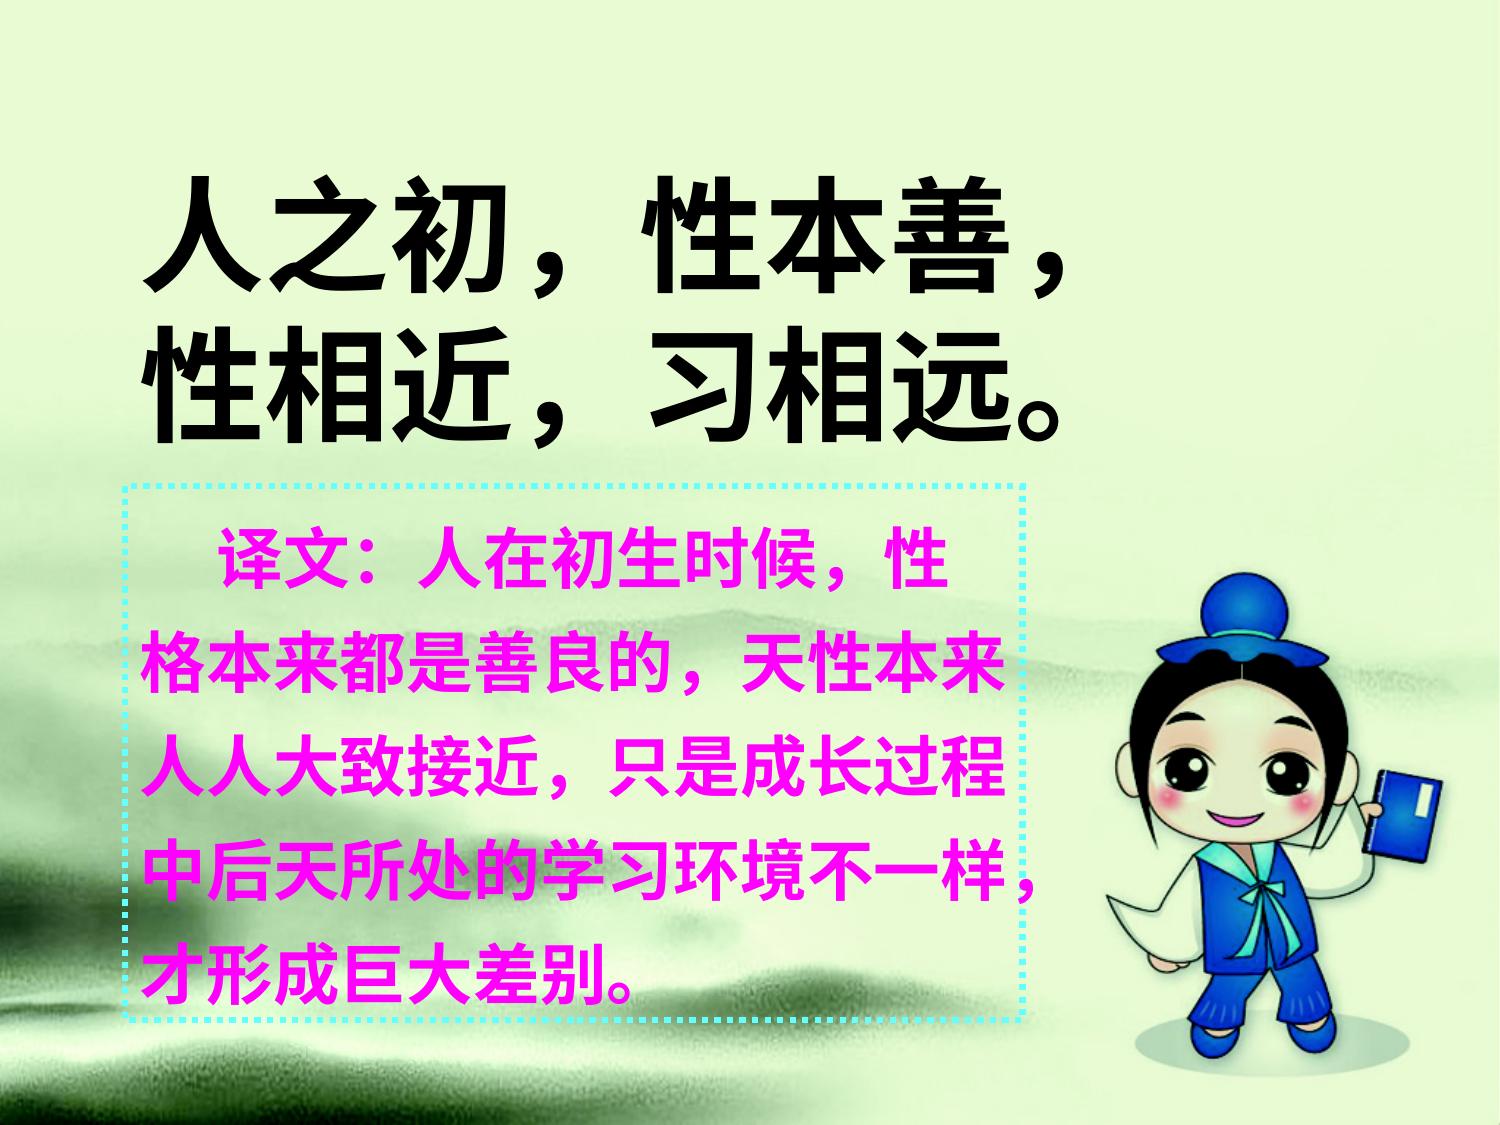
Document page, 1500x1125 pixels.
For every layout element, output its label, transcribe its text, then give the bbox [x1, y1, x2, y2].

text_box 人之初，性本善，性相近，习相远。 [125, 149, 1143, 615]
picture [0, 0, 1500, 1125]
text_box 译文：人在初生时候，性格本来都是善良的，天性本来人人大致接近，只是成长过程中后天所处的学习环境不一样，才形成巨大差别。 [124, 485, 1023, 1021]
